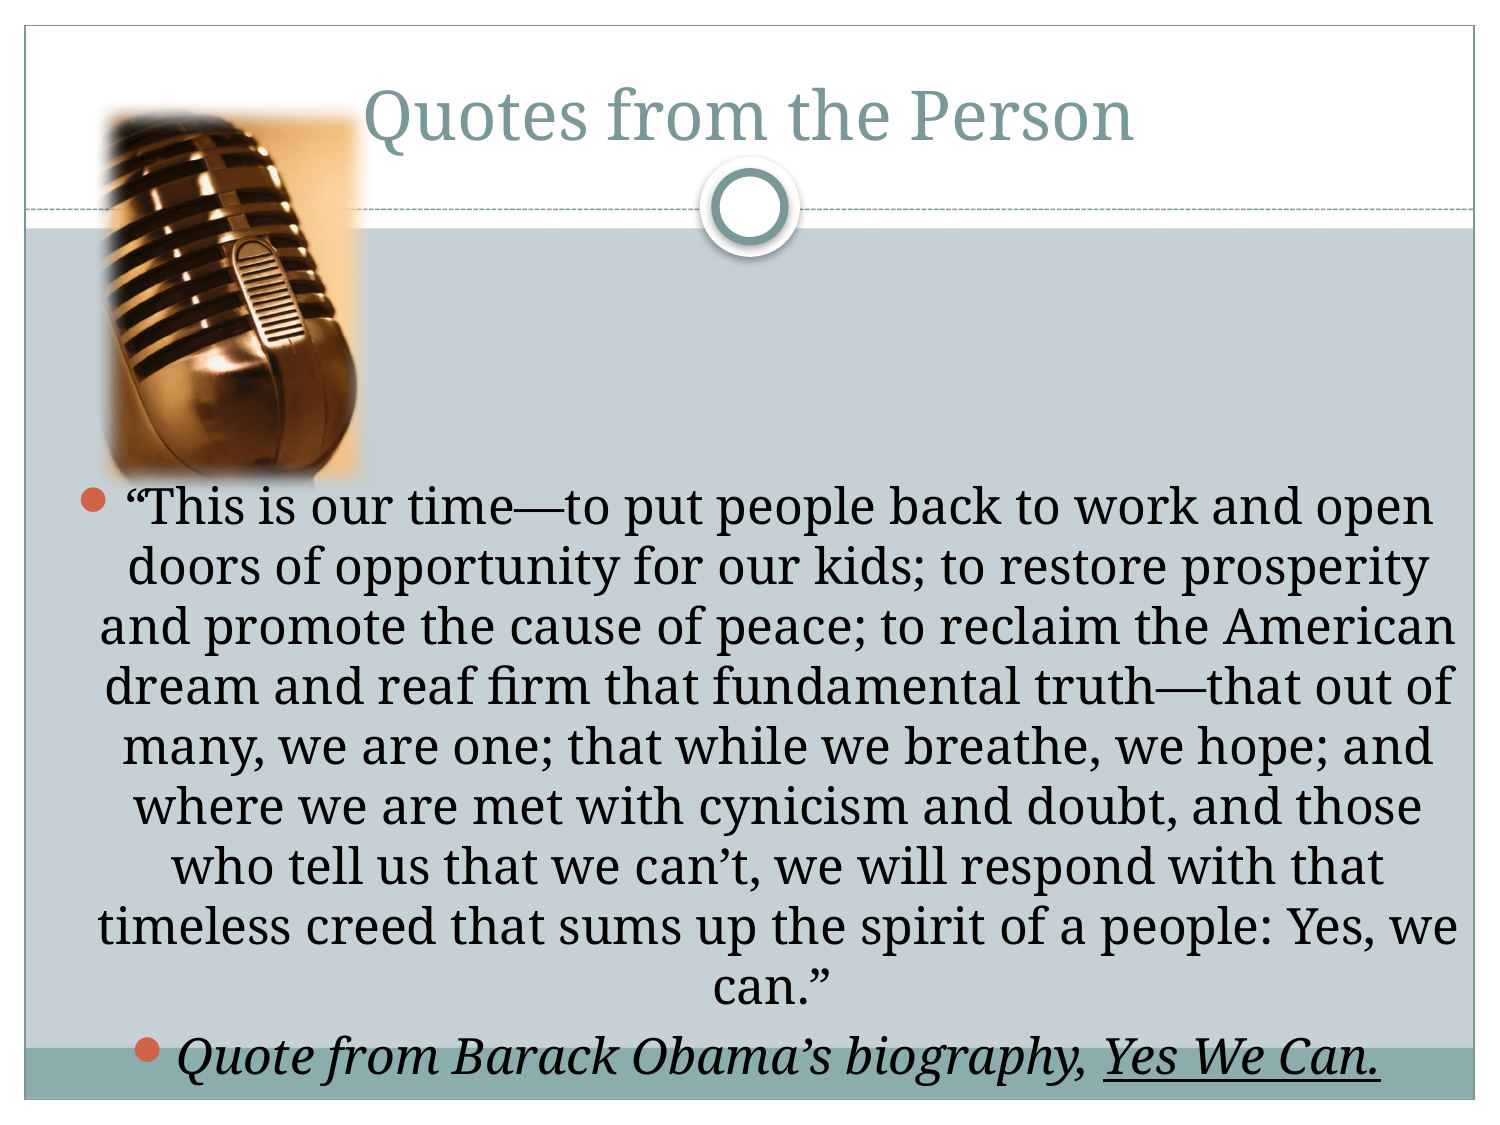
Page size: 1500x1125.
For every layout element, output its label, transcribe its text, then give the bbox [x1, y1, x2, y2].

picture [93, 99, 376, 495]
title Quotes from the Person [49, 37, 1450, 162]
list “This is our time—to put people back to work and open doors of opportunity for our kids; to restore prosperity and promote the cause of peace; to reclaim the American dream and reaf firm that fundamental truth—that out of many, we are one; that while we breathe, we hope; and where we are met with cynicism and doubt, and those who tell us that we can’t, we will respond with that timeless creed that sums up the spirit of a people: Yes, we can.” Quote from Barack Obama’s biography, Yes We Can. [24, 257, 1488, 1000]
